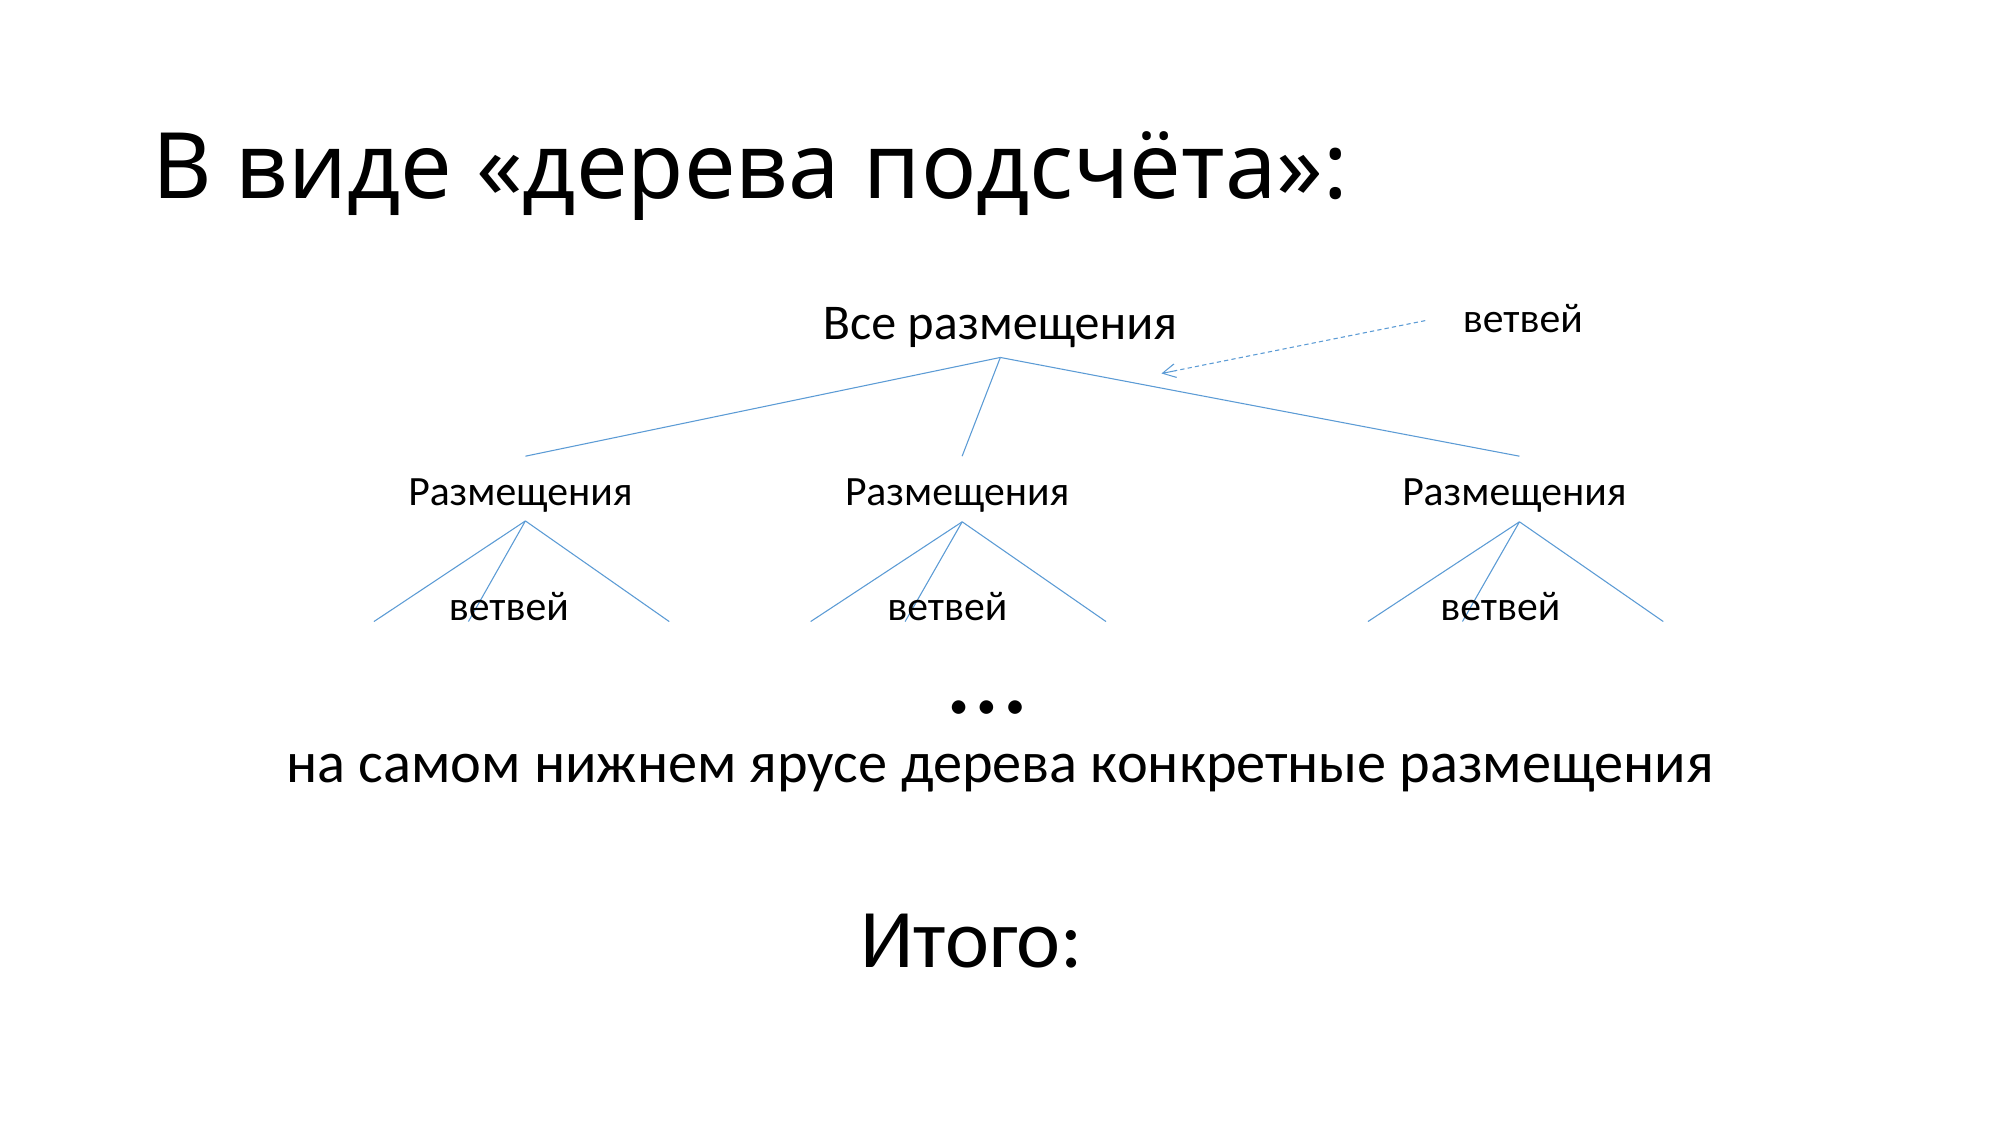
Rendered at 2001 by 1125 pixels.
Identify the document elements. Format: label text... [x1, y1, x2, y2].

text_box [1519, 521, 1664, 622]
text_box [1000, 358, 1520, 457]
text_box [468, 521, 525, 622]
title В виде «дерева подсчёта»: [137, 59, 1863, 278]
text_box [525, 521, 670, 622]
text_box на самом нижнем ярусе дерева конкретные размещения [271, 717, 1730, 802]
text_box … [934, 622, 1042, 717]
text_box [1367, 521, 1462, 622]
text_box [810, 521, 905, 622]
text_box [373, 521, 468, 622]
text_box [1462, 521, 1519, 622]
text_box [905, 521, 962, 622]
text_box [962, 521, 1106, 622]
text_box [525, 358, 962, 457]
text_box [962, 358, 1000, 457]
text_box Все размещения [808, 282, 1193, 358]
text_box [1161, 320, 1426, 374]
